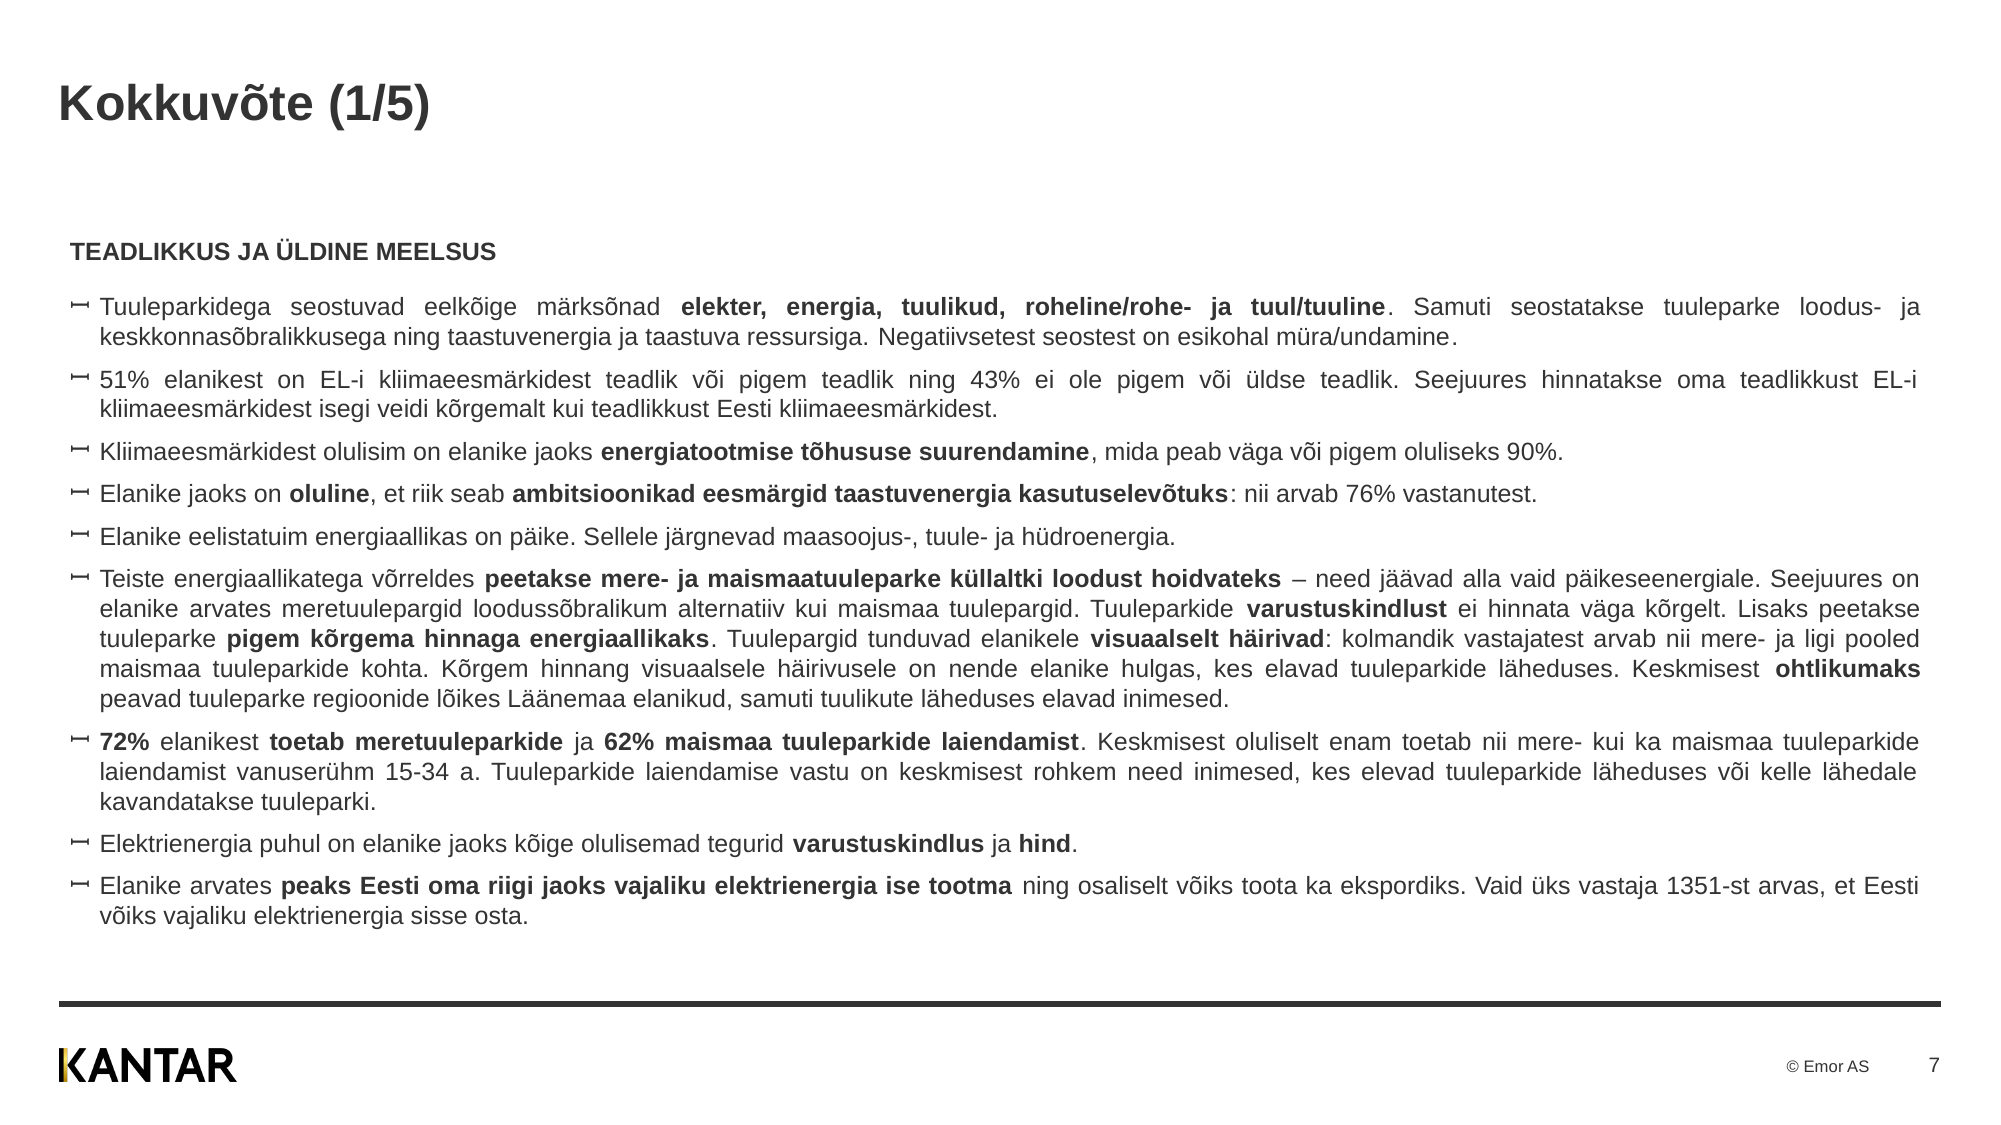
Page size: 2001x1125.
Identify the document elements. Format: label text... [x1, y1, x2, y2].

title Kokkuvõte (1/5) [59, 70, 1941, 137]
slide_number 7 [1780, 1048, 1941, 1081]
picture [59, 1048, 237, 1082]
list TEADLIKKUS JA Üldine MEELSUS Tuuleparkidega seostuvad eelkõige märksõnad elekter, energia, tuulikud, roheline/rohe- ja tuul/tuuline. Samuti seostatakse tuuleparke loodus- ja keskkonnasõbralikkusega ning taastuvenergia ja taastuva ressursiga. Negatiivsetest seostest on esikohal müra/undamine. 51% elanikest on EL-i kliimaeesmärkidest teadlik või pigem teadlik ning 43% ei ole pigem või üldse teadlik. Seejuures hinnatakse oma teadlikkust EL-i kliimaeesmärkidest isegi veidi kõrgemalt kui teadlikkust Eesti kliimaeesmärkidest. Kliimaeesmärkidest olulisim on elanike jaoks energiatootmise tõhususe suurendamine, mida peab väga või pigem oluliseks 90%. Elanike jaoks on oluline, et riik seab ambitsioonikad eesmärgid taastuvenergia kasutuselevõtuks: nii arvab 76% vastanutest. Elanike eelistatuim energiaallikas on päike. Sellele järgnevad maasoojus-, tuule- ja hüdroenergia. Teiste energiaallikatega võrreldes peetakse mere- ja maismaatuuleparke küllaltki loodust hoidvateks – need jäävad alla vaid päikeseenergiale. Seejuures on elanike arvates meretuulepargid loodussõbralikum alternatiiv kui maismaa tuulepargid. Tuuleparkide varustuskindlust ei hinnata väga kõrgelt. Lisaks peetakse tuuleparke pigem kõrgema hinnaga energiaallikaks. Tuulepargid tunduvad elanikele visuaalselt häirivad: kolmandik vastajatest arvab nii mere- ja ligi pooled maismaa tuuleparkide kohta. Kõrgem hinnang visuaalsele häirivusele on nende elanike hulgas, kes elavad tuuleparkide läheduses. Keskmisest ohtlikumaks peavad tuuleparke regioonide lõikes Läänemaa elanikud, samuti tuulikute läheduses elavad inimesed. 72% elanikest toetab meretuuleparkide ja 62% maismaa tuuleparkide laiendamist. Keskmisest oluliselt enam toetab nii mere- kui ka maismaa tuuleparkide laiendamist vanuserühm 15-34 a. Tuuleparkide laiendamise vastu on keskmisest rohkem need inimesed, kes elevad tuuleparkide läheduses või kelle lähedale kavandatakse tuuleparki. Elektrienergia puhul on elanike jaoks kõige olulisemad tegurid varustuskindlus ja hind. Elanike arvates peaks Eesti oma riigi jaoks vajaliku elektrienergia ise tootma ning osaliselt võiks toota ka ekspordiks. Vaid üks vastaja 1351-st arvas, et Eesti võiks vajaliku elektrienergia sisse osta. [40, 235, 1922, 1006]
